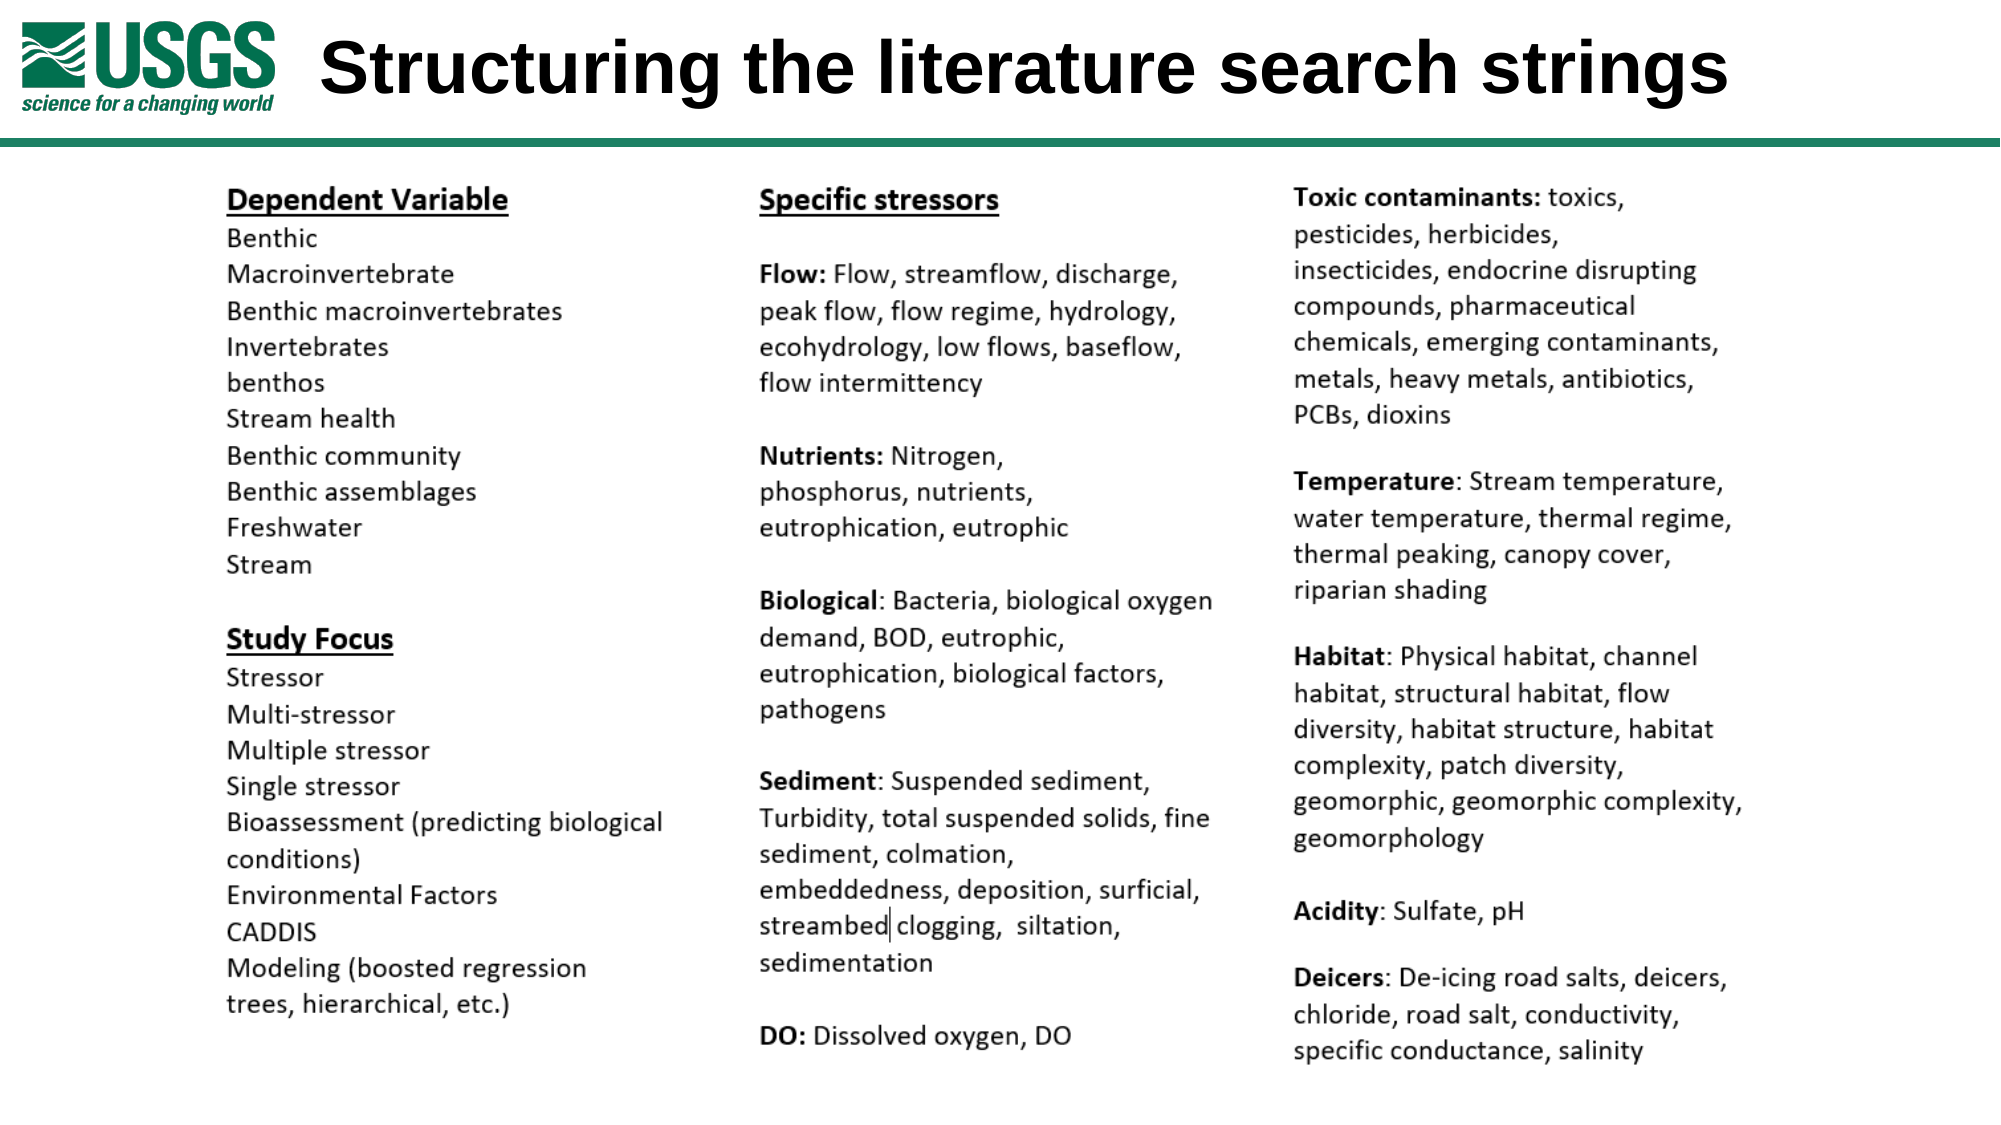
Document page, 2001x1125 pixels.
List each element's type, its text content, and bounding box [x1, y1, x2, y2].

picture [208, 169, 1759, 1082]
title Structuring the literature search strings [304, 10, 1937, 129]
picture [22, 21, 275, 115]
